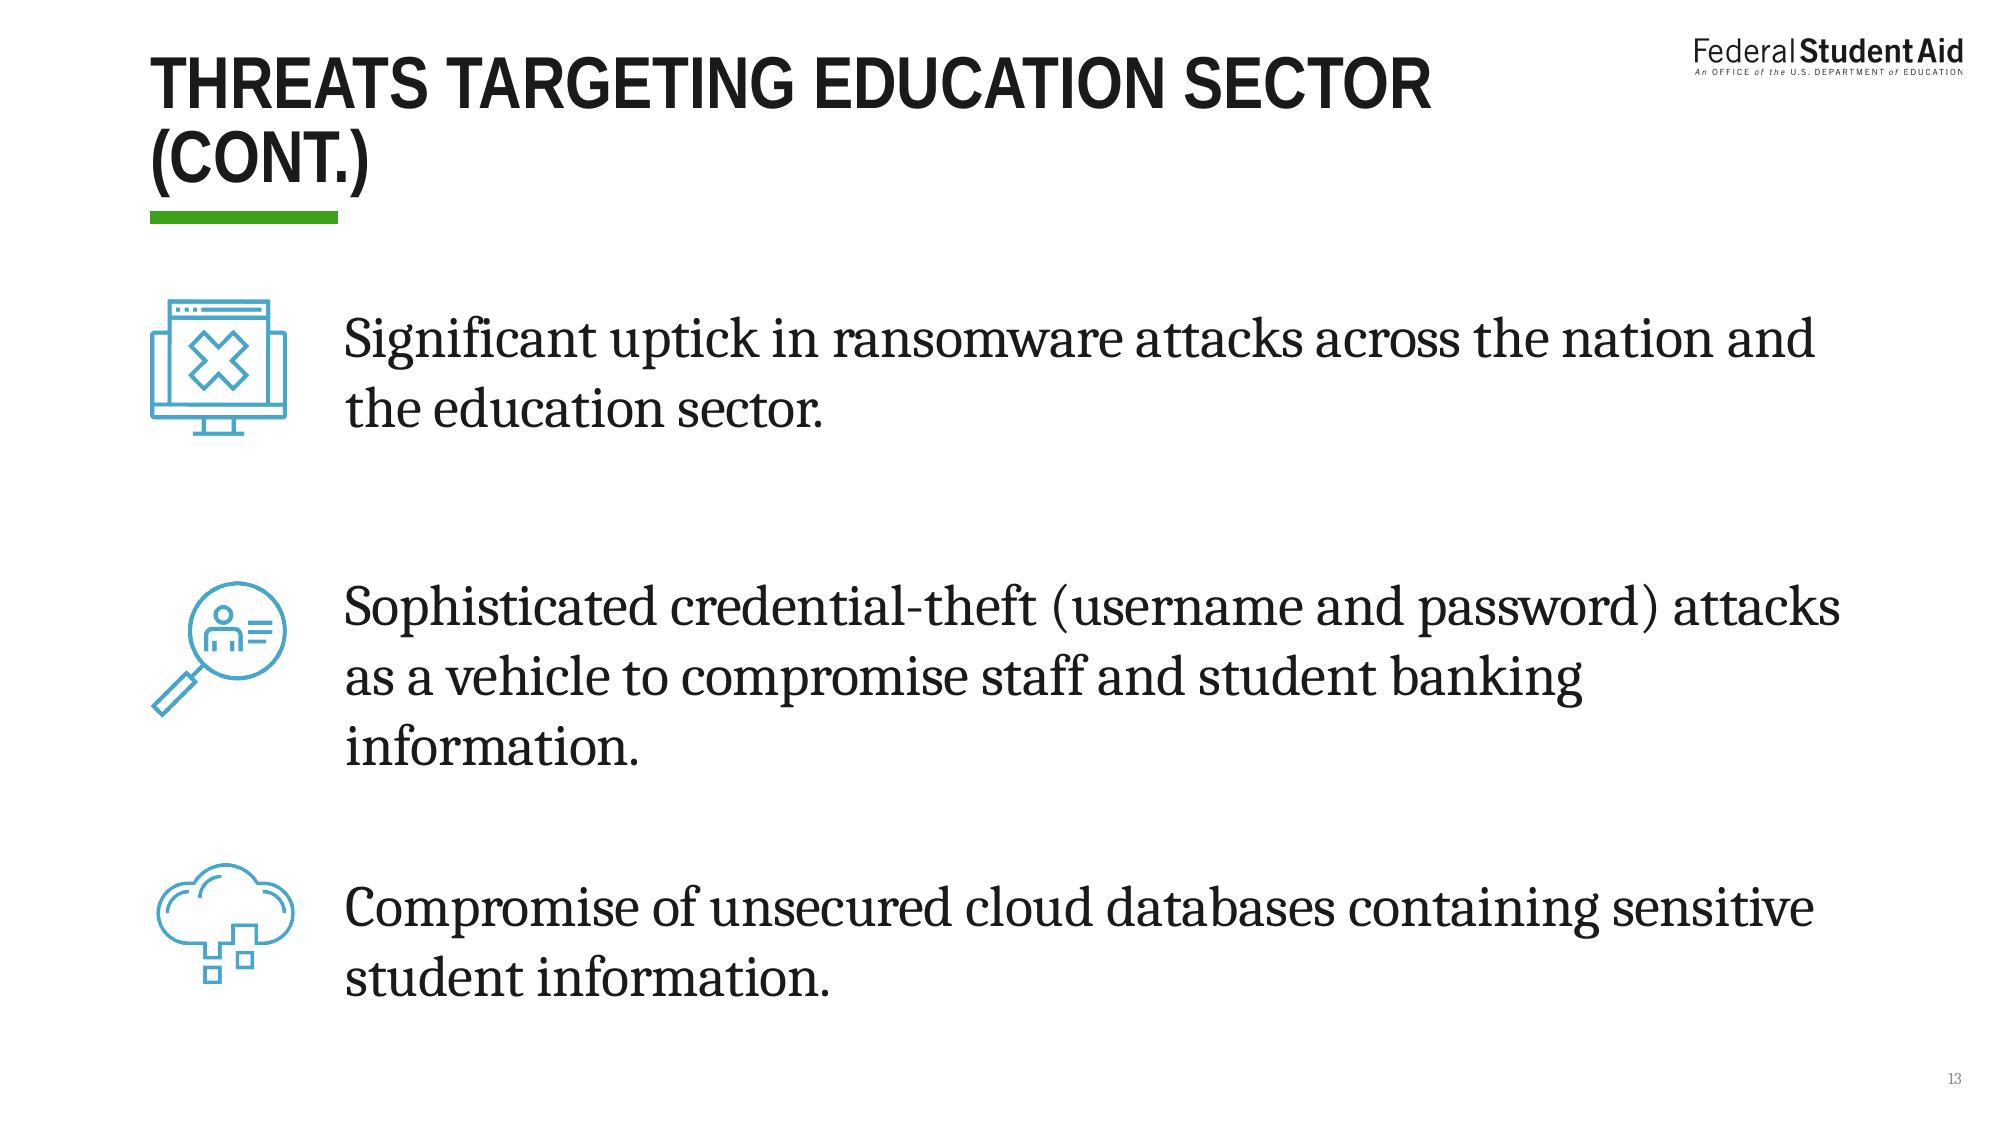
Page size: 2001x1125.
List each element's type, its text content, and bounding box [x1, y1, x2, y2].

picture [156, 863, 295, 984]
slide_number 13 [1916, 1068, 1962, 1089]
picture [1694, 37, 1963, 75]
picture [150, 581, 287, 718]
text_box Significant uptick in ransomware attacks across the nation and the education sector. [345, 299, 1889, 498]
text_box Compromise of unsecured cloud databases containing sensitive student information. [345, 868, 1889, 1067]
text_box Sophisticated credential-theft (username and password) attacks as a vehicle to compromise staff and student banking information. [345, 567, 1889, 868]
picture [149, 299, 288, 437]
title Threats targeting education sector (cont.) [150, 48, 1662, 199]
